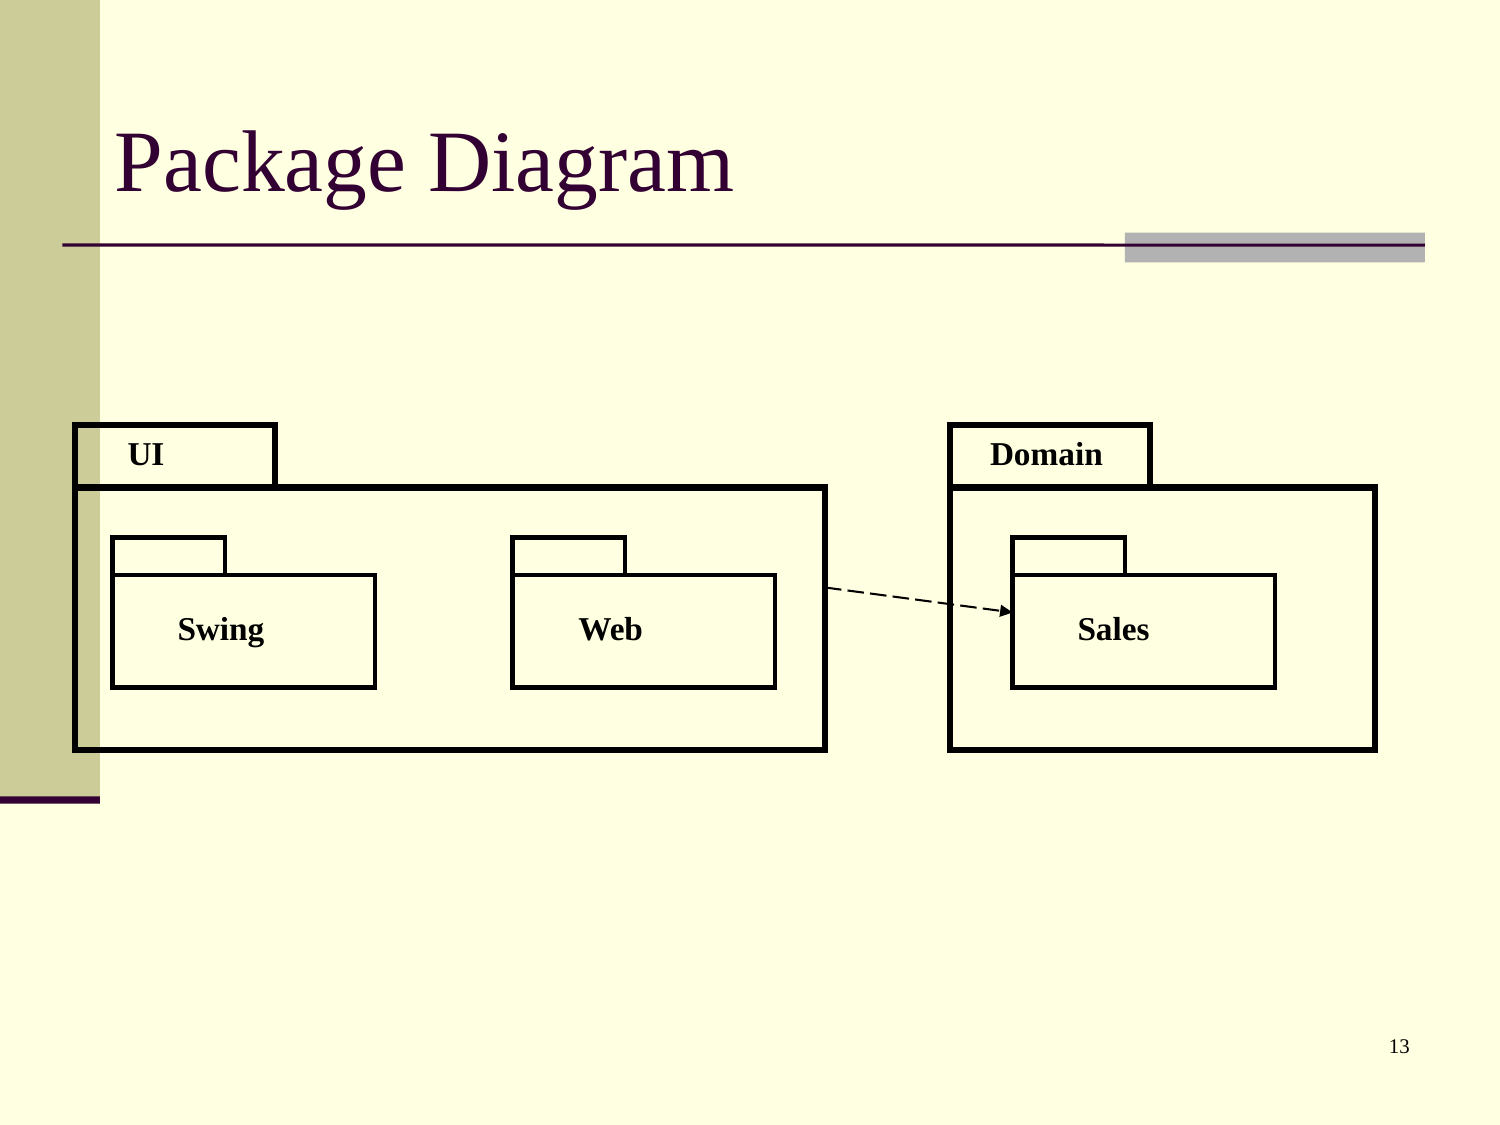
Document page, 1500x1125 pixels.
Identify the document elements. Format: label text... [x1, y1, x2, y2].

slide_number 13 [1112, 1024, 1426, 1101]
title Package Diagram [99, 62, 1376, 251]
text_box [950, 487, 1375, 750]
text_box [75, 424, 275, 488]
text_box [512, 537, 776, 688]
text_box Domain [975, 424, 1118, 480]
text_box [74, 487, 825, 750]
text_box [950, 424, 1150, 488]
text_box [1012, 537, 1276, 688]
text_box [112, 537, 376, 688]
text_box [998, 604, 1007, 617]
text_box UI [112, 424, 180, 480]
